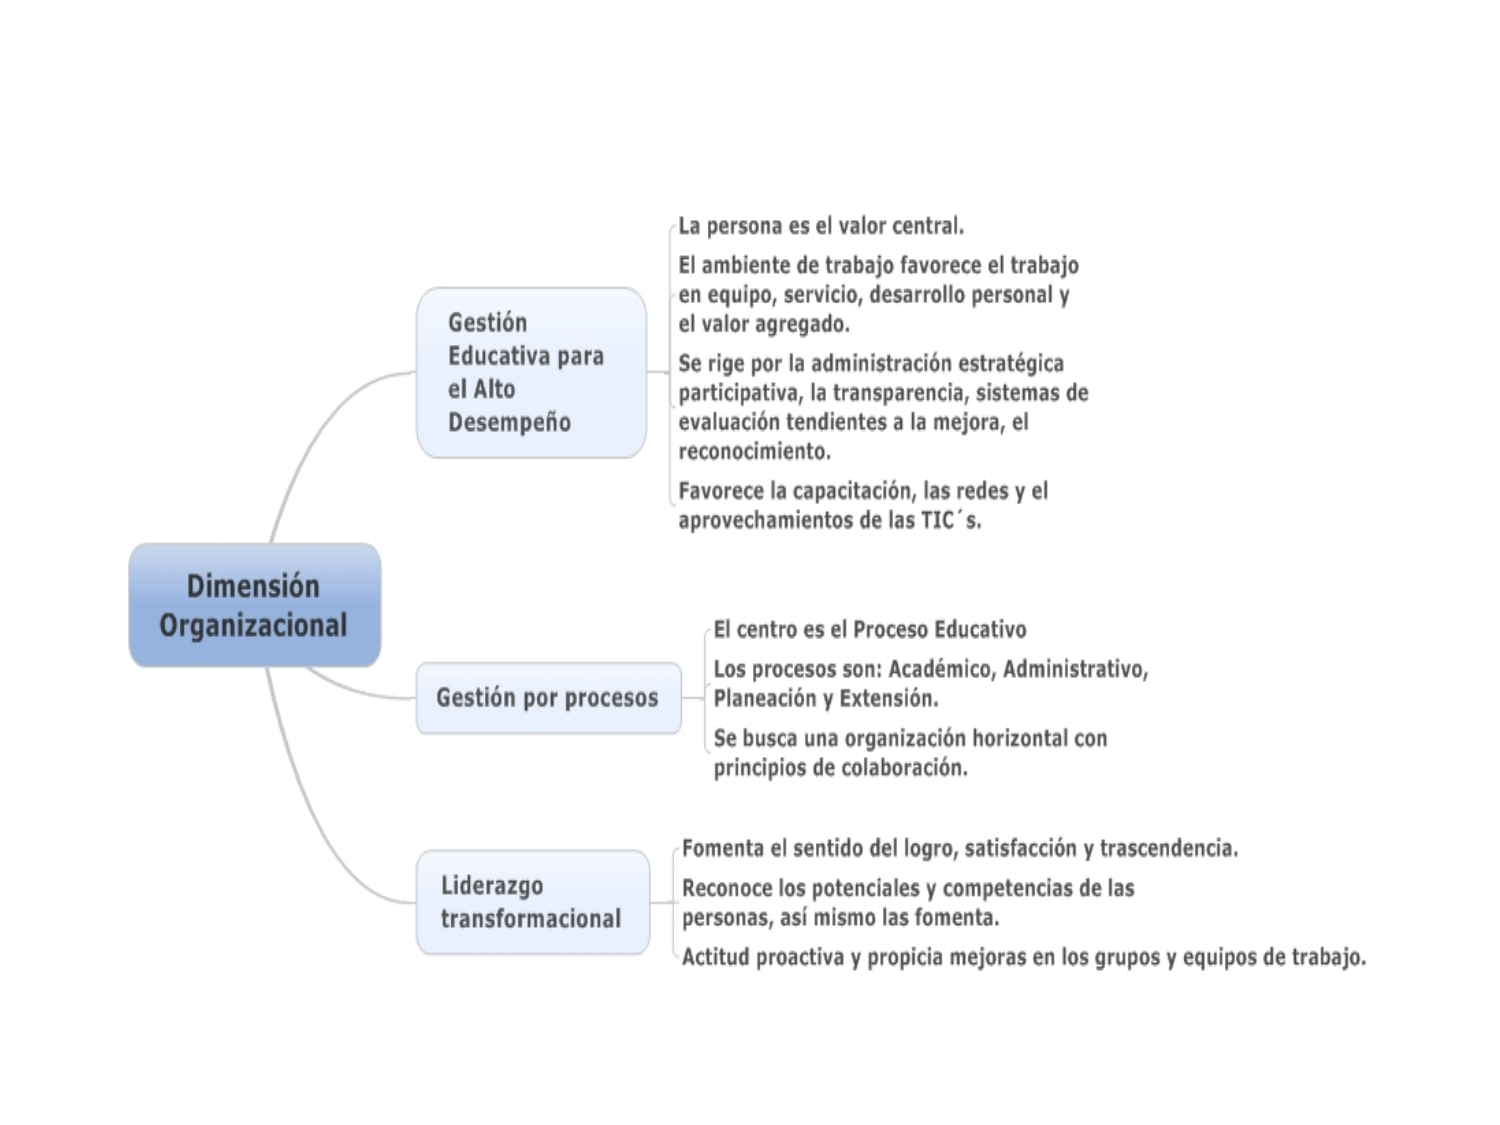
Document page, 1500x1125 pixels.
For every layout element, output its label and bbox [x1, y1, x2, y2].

list [74, 136, 1426, 1047]
